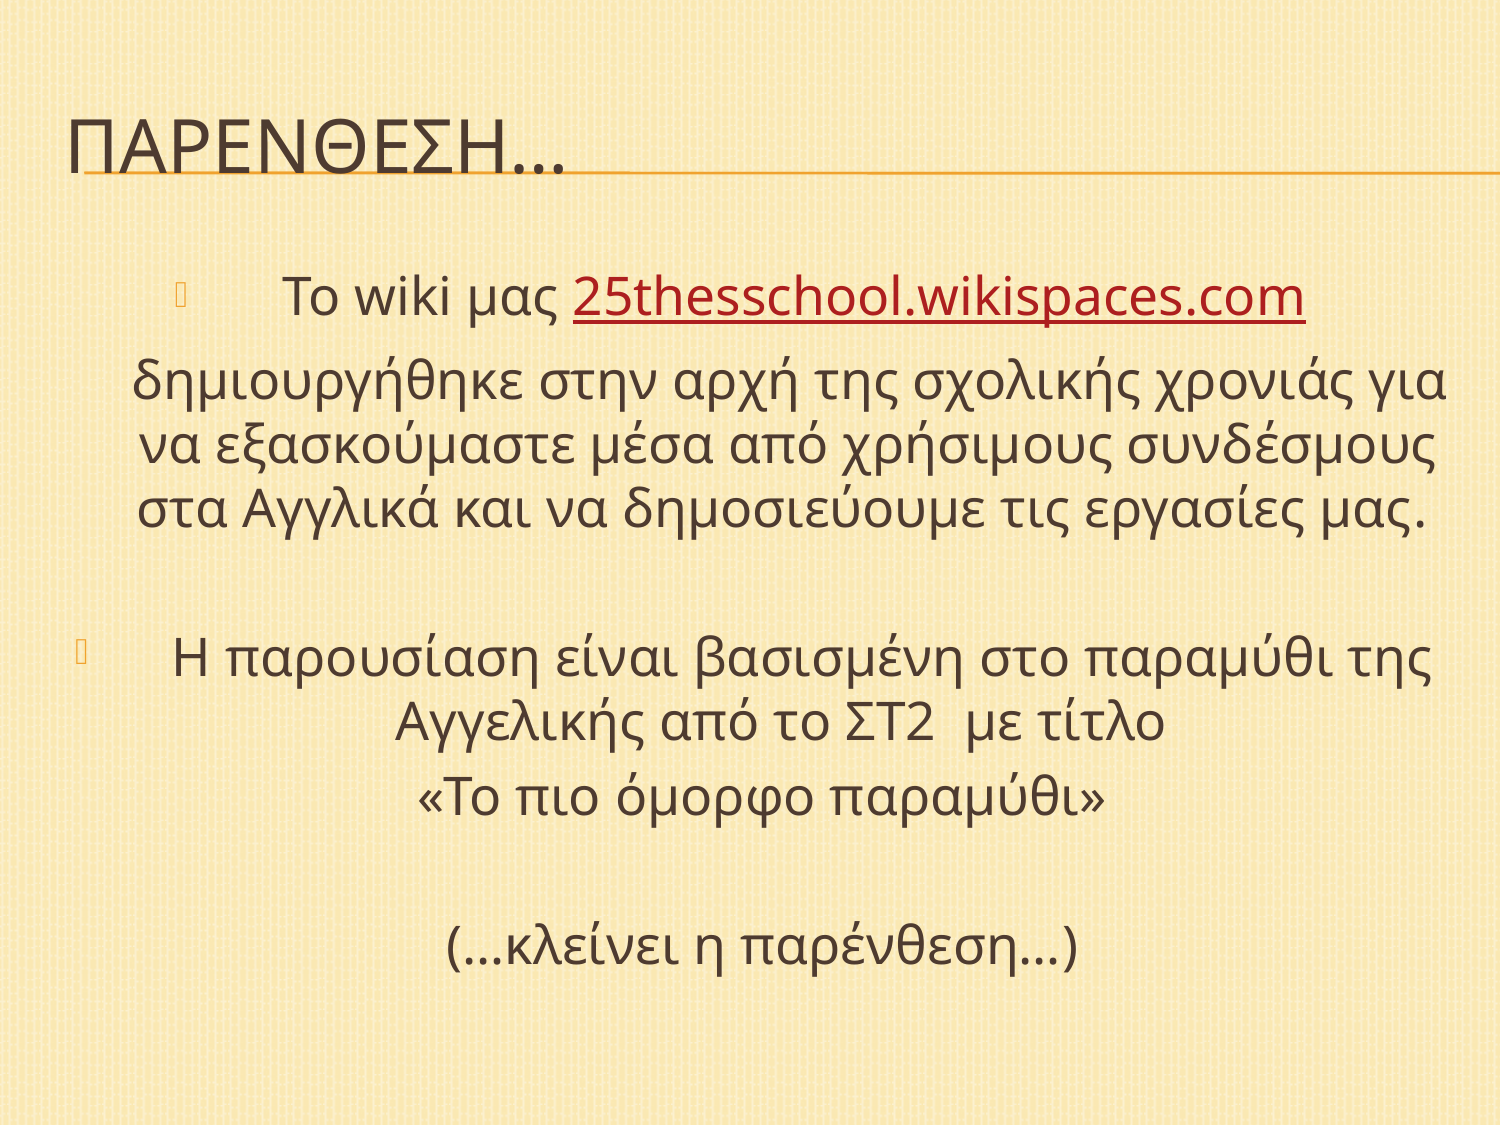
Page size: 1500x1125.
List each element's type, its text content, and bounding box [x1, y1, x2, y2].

title Παρενθεση… [50, 75, 1475, 213]
list Το wiki μας 25thesschool.wikispaces.com δημιουργήθηκε στην αρχή της σχολικής χρονιάς για να εξασκούμαστε μέσα από χρήσιμους συνδέσμους στα Αγγλικά και να δημοσιεύουμε τις εργασίες μας. Η παρουσίαση είναι βασισμένη στο παραμύθι της Αγγελικής από το ΣΤ2 με τίτλο «Το πιο όμορφο παραμύθι» (…κλείνει η παρένθεση…) [50, 254, 1475, 998]
